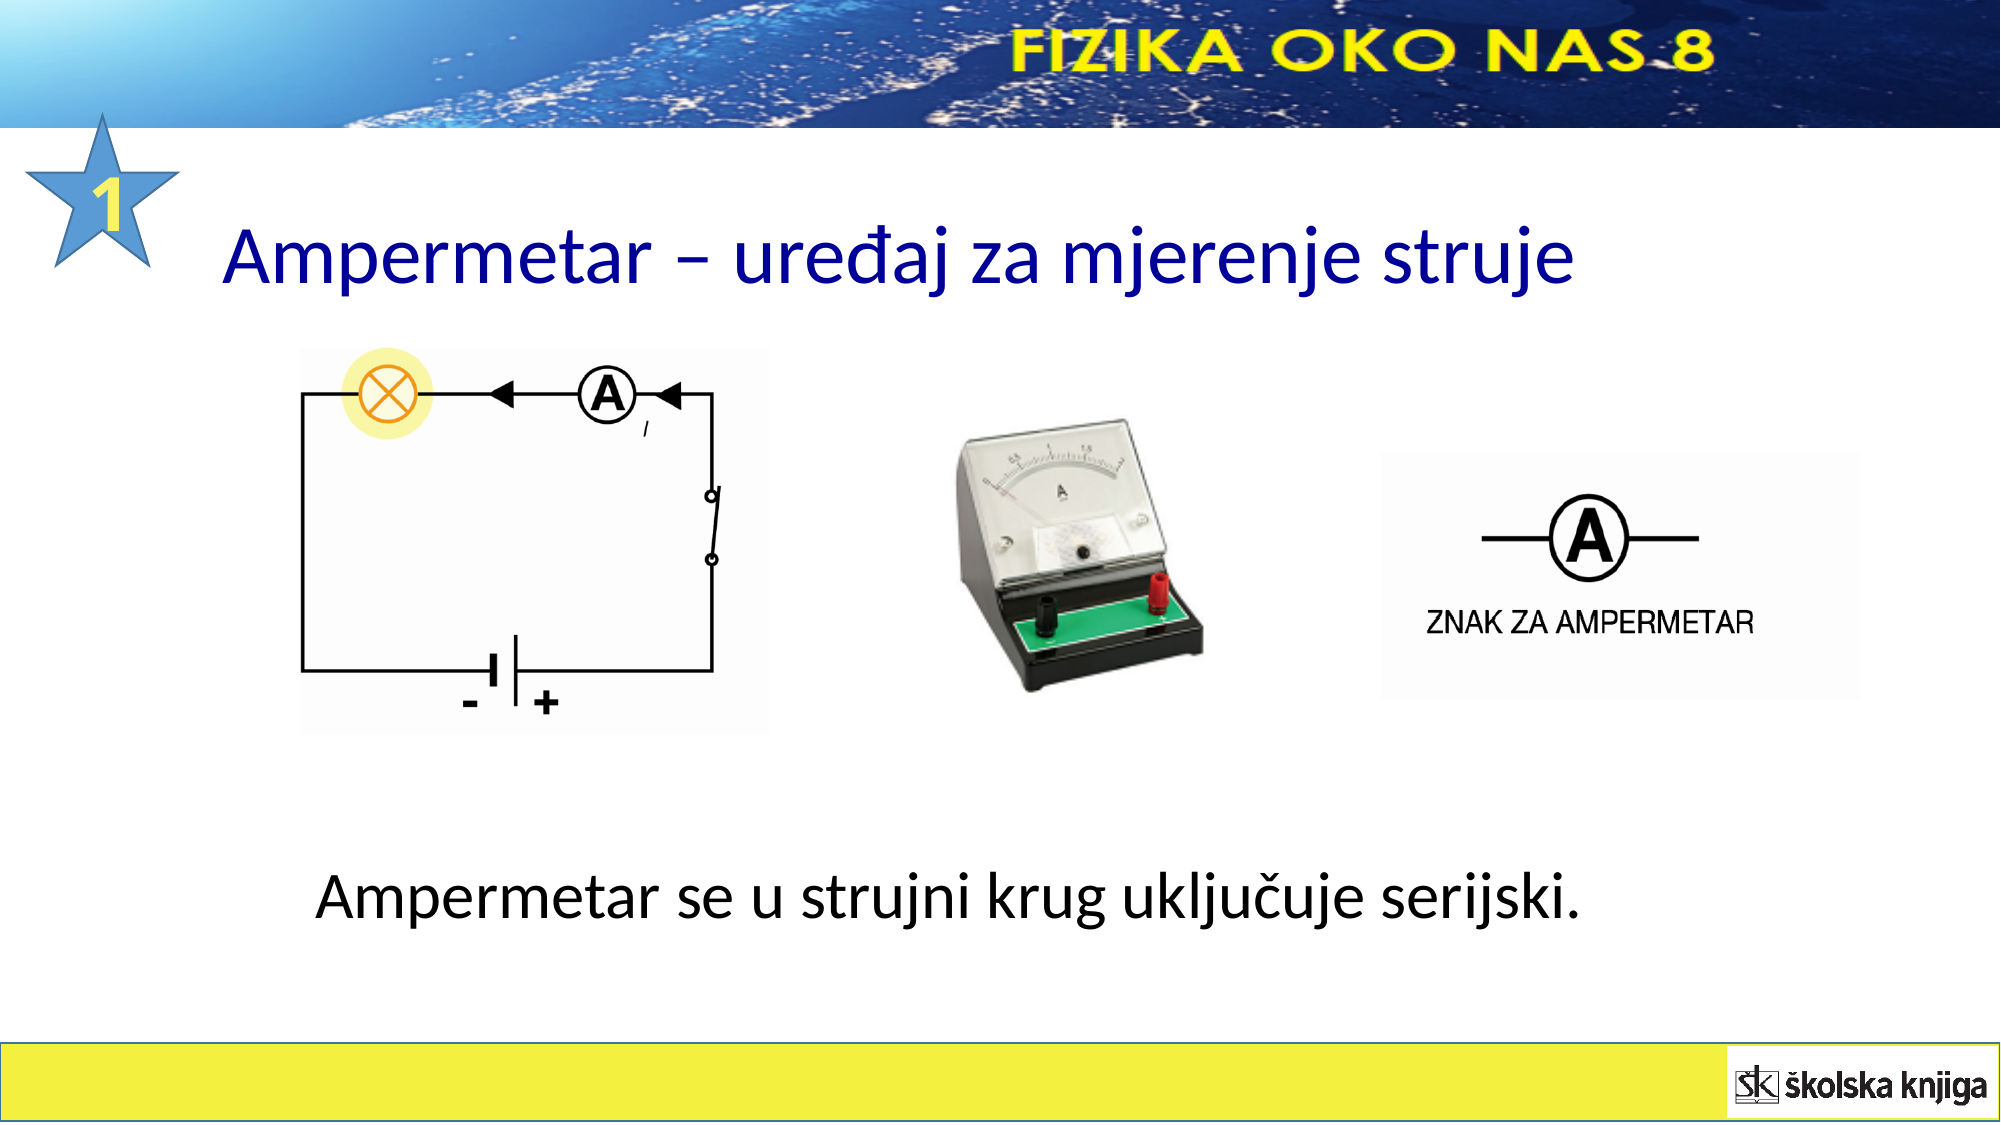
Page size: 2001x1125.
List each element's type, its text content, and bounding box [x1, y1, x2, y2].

picture [1380, 452, 1860, 701]
text_box 1 [24, 111, 181, 269]
picture [0, 0, 2000, 128]
picture [1727, 1046, 1998, 1118]
text_box Ampermetar – uređaj za mjerenje struje [207, 192, 1593, 308]
picture [300, 347, 770, 735]
text_box Ampermetar se u strujni krug uključuje serijski. [300, 844, 1716, 939]
picture [887, 393, 1226, 701]
